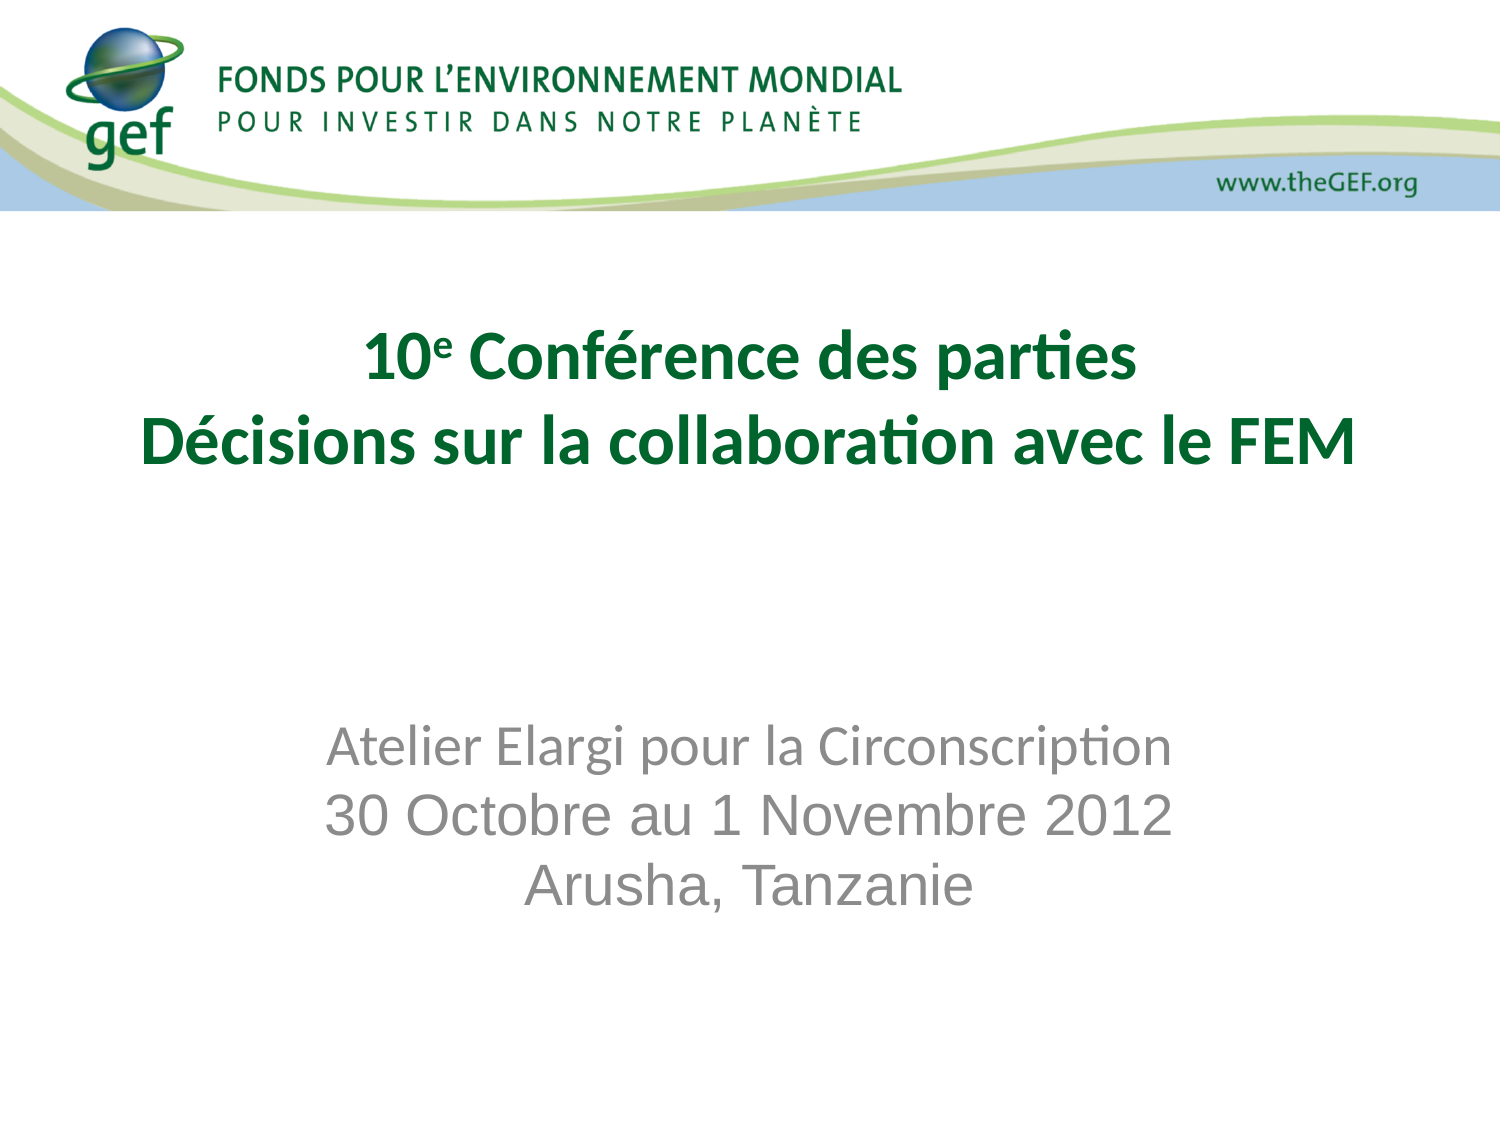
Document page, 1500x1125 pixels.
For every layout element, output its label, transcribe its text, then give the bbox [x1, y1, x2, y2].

title 10e Conférence des parties Décisions sur la collaboration avec le FEM [74, 299, 1426, 488]
picture [0, 0, 1500, 213]
text_box Atelier Elargi pour la Circonscription 30 Octobre au 1 Novembre 2012 Arusha, Tanzanie [149, 699, 1350, 925]
